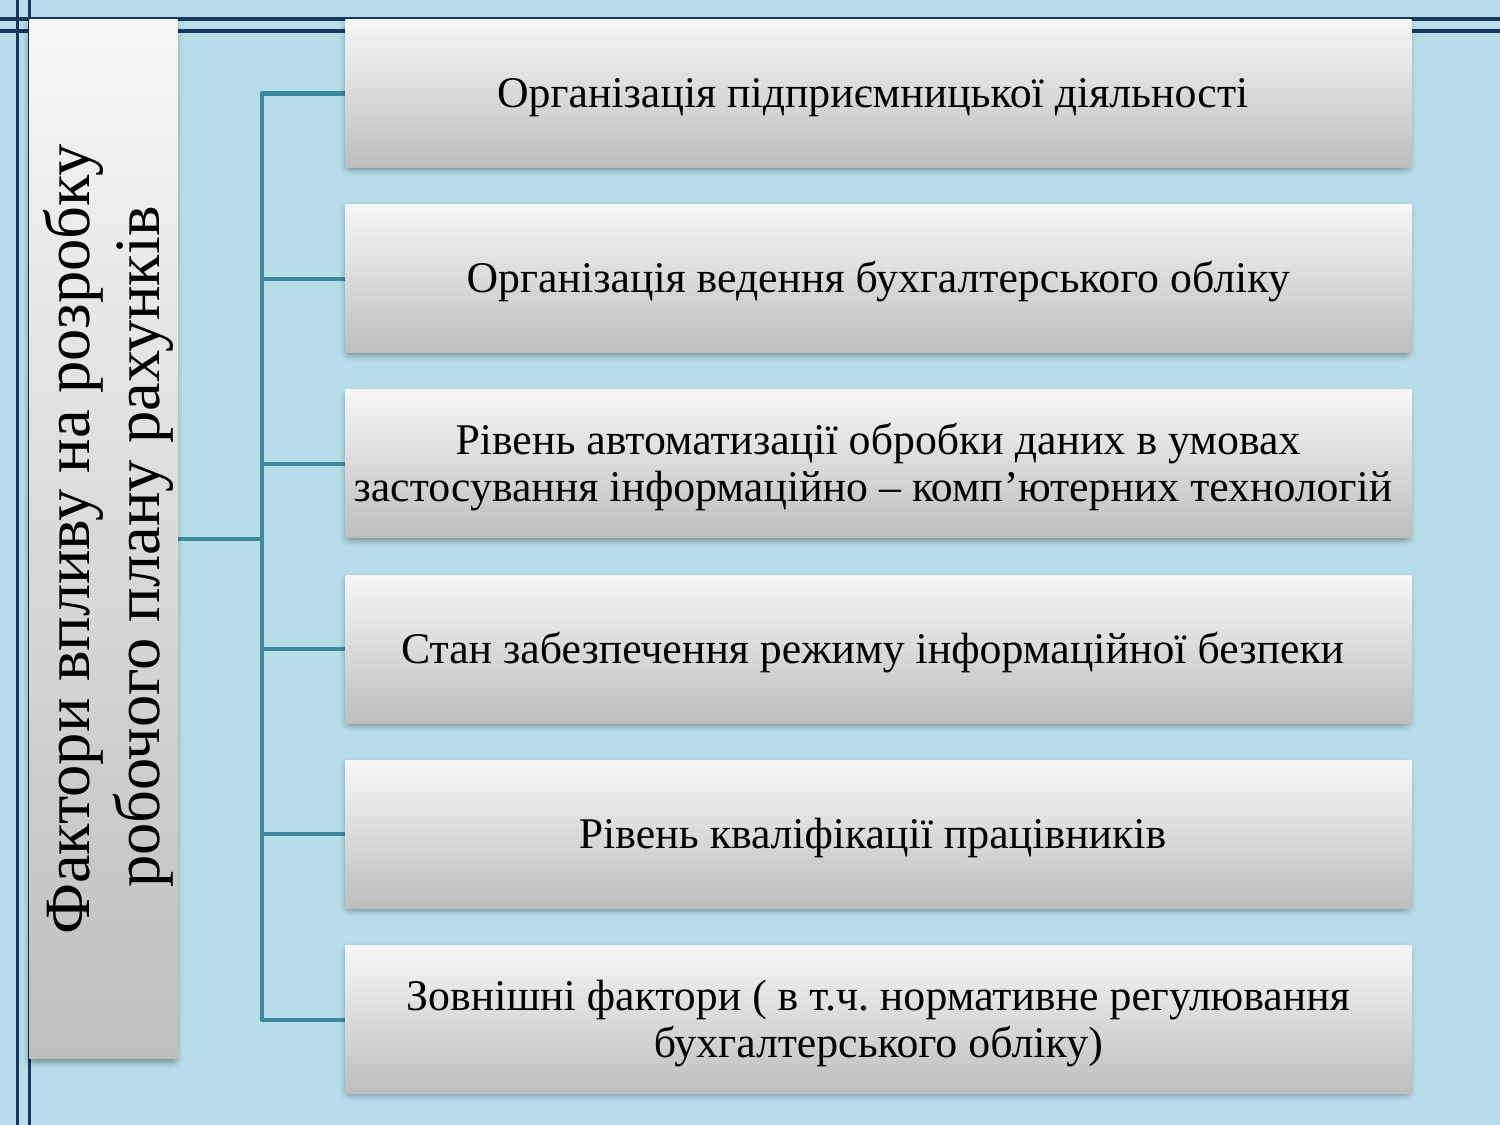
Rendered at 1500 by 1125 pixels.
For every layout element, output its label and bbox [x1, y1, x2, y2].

text_box [0, 0, 1500, 1125]
list [29, 18, 1483, 1095]
